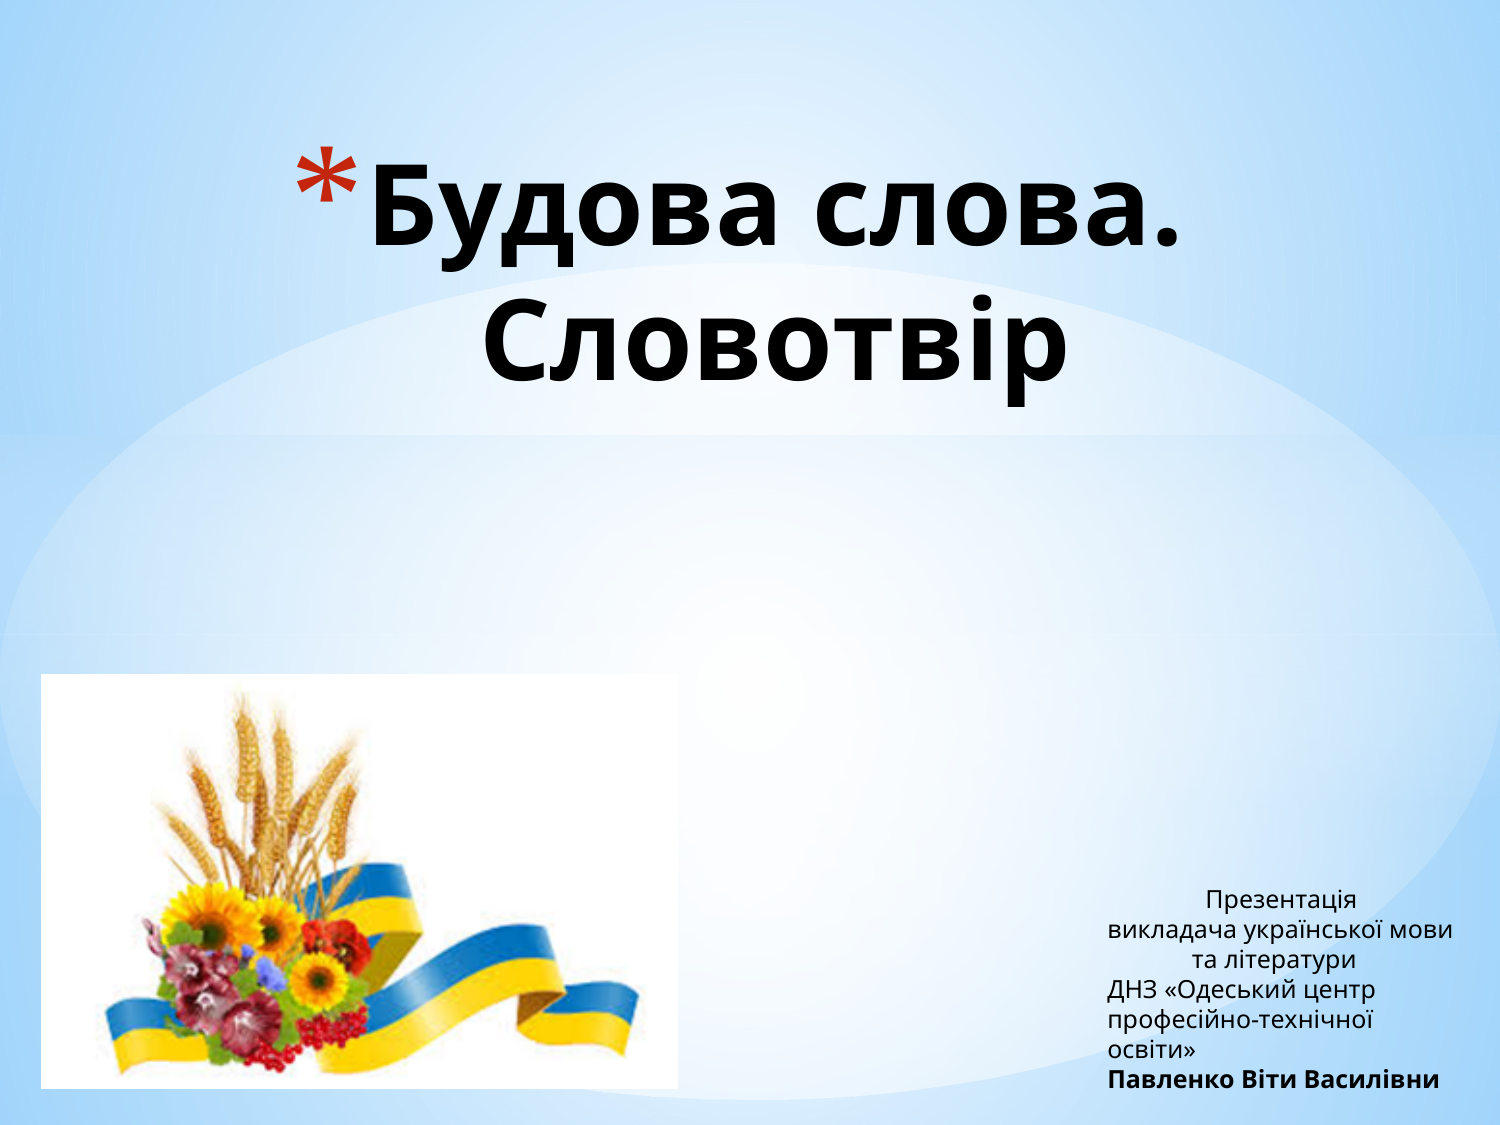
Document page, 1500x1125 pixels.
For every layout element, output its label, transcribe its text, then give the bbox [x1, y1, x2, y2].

text_box Презентація викладача української мови та літератури ДНЗ «Одеський центр професійно-технічної освіти» Павленко Віти Василівни [1092, 726, 1471, 1125]
title Будова слова. Словотвір [134, 125, 1312, 480]
picture [41, 673, 678, 1090]
